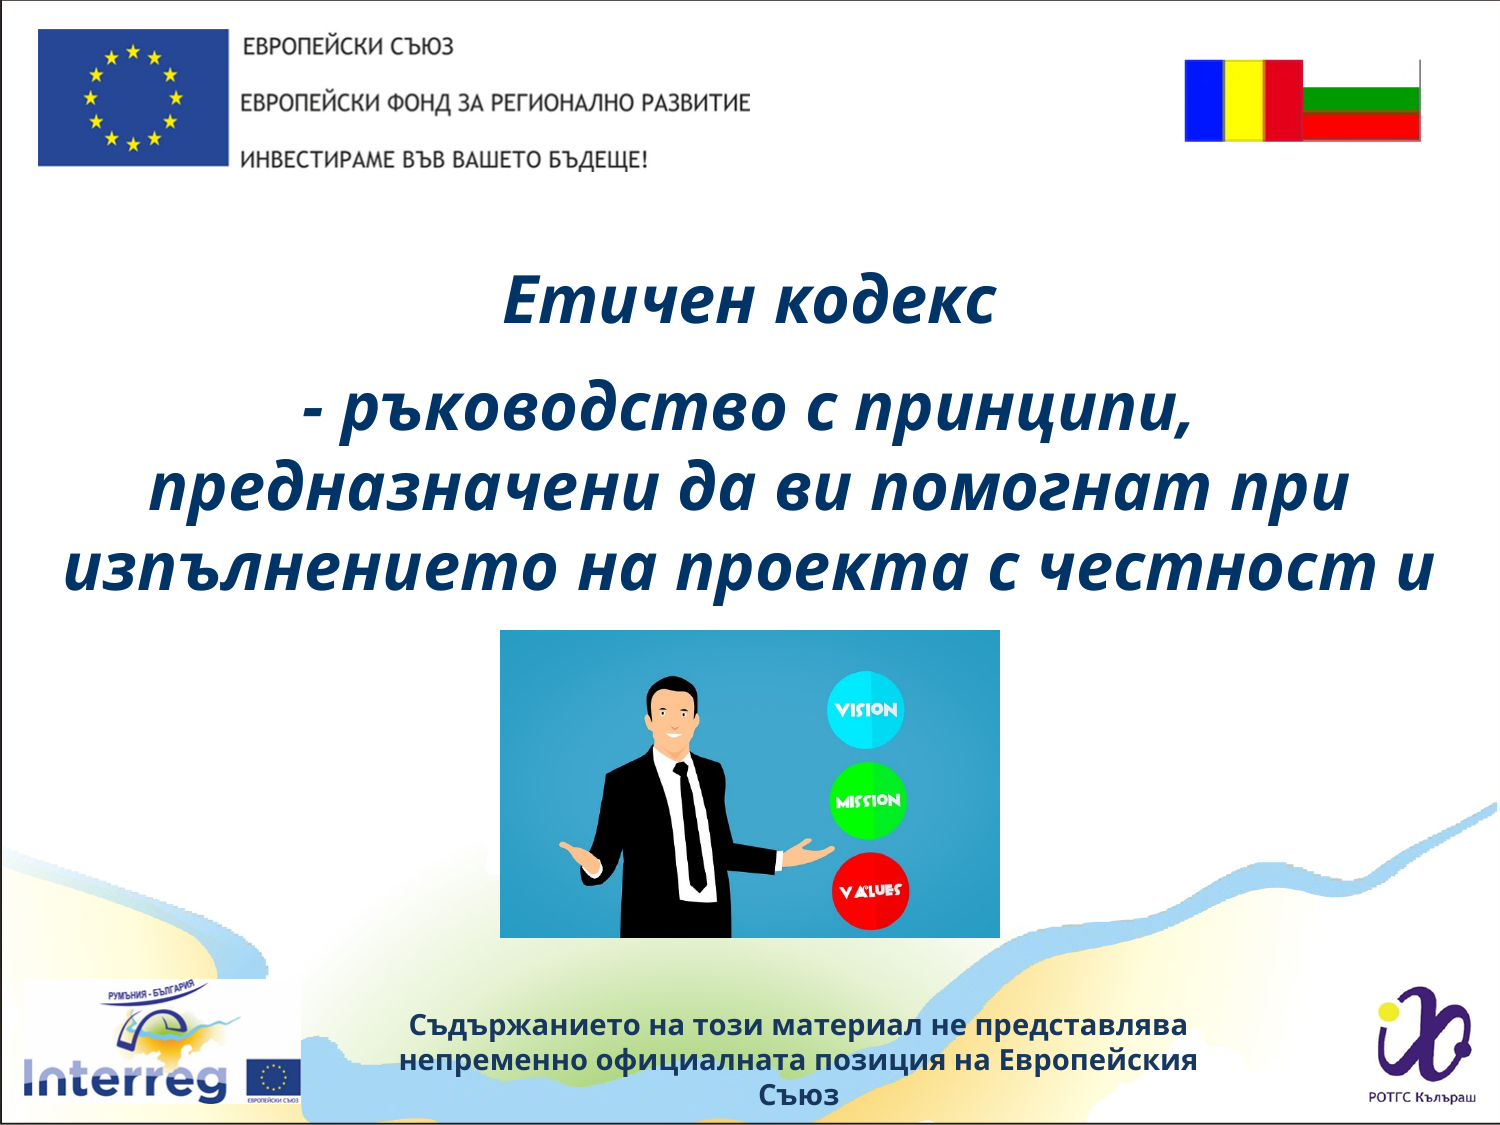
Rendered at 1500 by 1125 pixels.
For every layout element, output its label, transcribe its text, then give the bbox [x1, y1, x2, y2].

text_box Етичен кодекс - ръководство с принципи, предназначени да ви помогнат при изпълнението на проекта с честност и почтеност. [24, 249, 1475, 691]
picture [0, 0, 1500, 1125]
text_box Съдържанието на този материал не представлява непременно официалната позиция на Европейския Съюз [349, 998, 1248, 1119]
